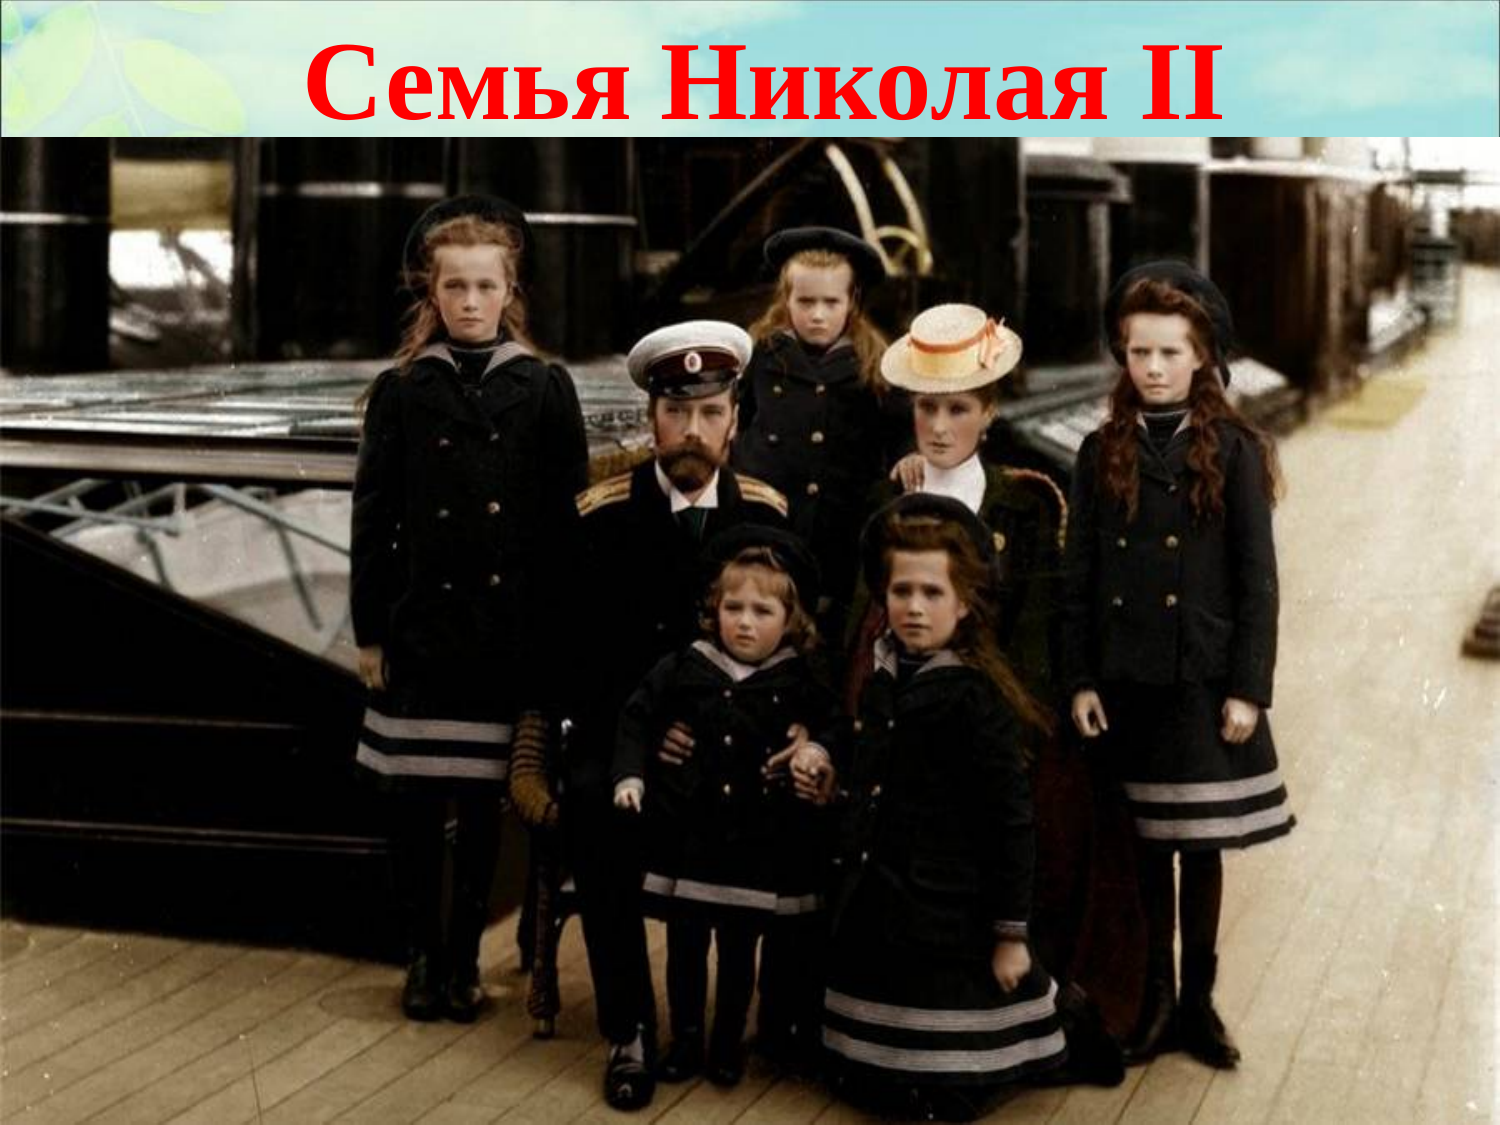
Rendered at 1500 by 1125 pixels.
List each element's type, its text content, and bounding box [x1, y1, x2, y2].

text_box Семья Николая II [29, 0, 1500, 136]
picture [0, 0, 1500, 1125]
